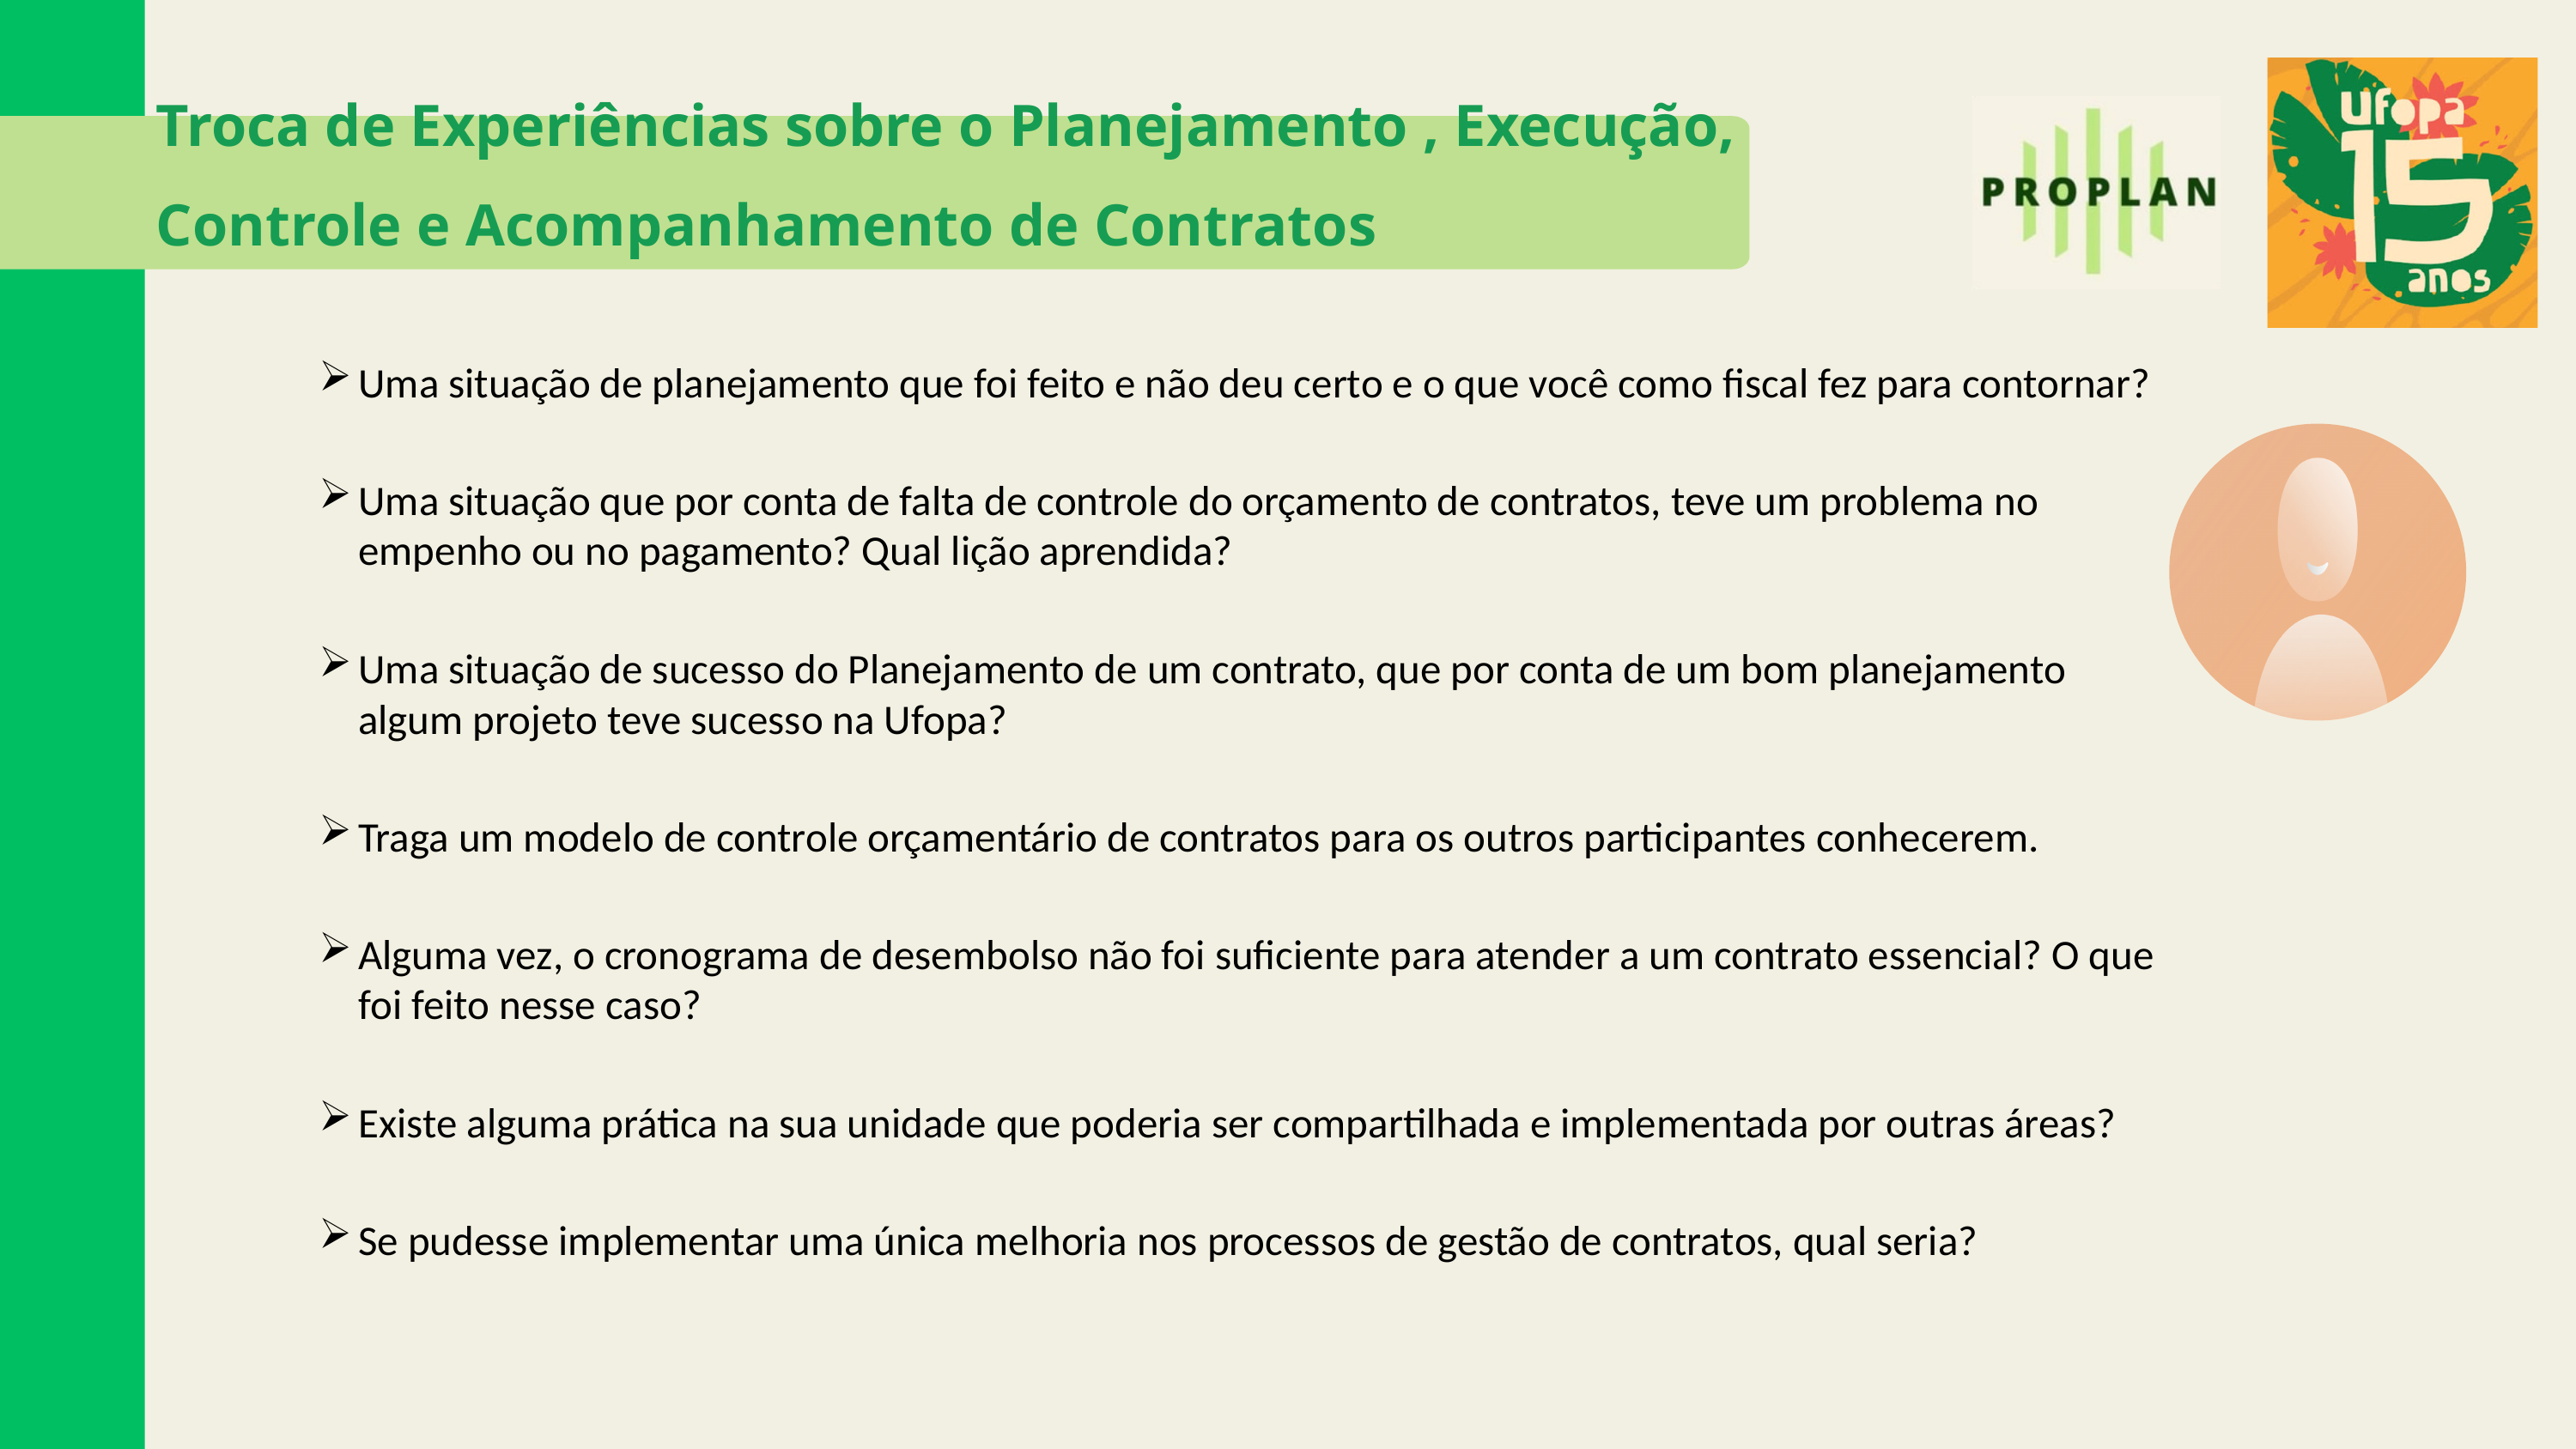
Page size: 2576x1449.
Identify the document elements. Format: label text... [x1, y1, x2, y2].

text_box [0, 115, 1750, 270]
text_box Troca de Experiências sobre o Planejamento , Execução, Controle e Acompanhamento de Contratos [155, 57, 1839, 258]
picture [2168, 423, 2467, 721]
text_box [2267, 58, 2538, 328]
text_box Uma situação de planejamento que foi feito e não deu certo e o que você como fiscal fez para contornar? Uma situação que por conta de falta de controle do orçamento de contratos, teve um problema no empenho ou no pagamento? Qual lição aprendida? Uma situação de sucesso do Planejamento de um contrato, que por conta de um bom planejamento algum projeto teve sucesso na Ufopa? Traga um modelo de controle orçamentário de contratos para os outros participantes conhecerem. Alguma vez, o cronograma de desembolso não foi suficiente para atender a um contrato essencial? O que foi feito nesse caso? Existe alguma prática na sua unidade que poderia ser compartilhada e implementada por outras áreas? Se pudesse implementar uma única melhoria nos processos de gestão de contratos, qual seria? [243, 349, 2170, 1282]
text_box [0, 279, 145, 1449]
text_box [1971, 96, 2221, 289]
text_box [0, 0, 145, 115]
